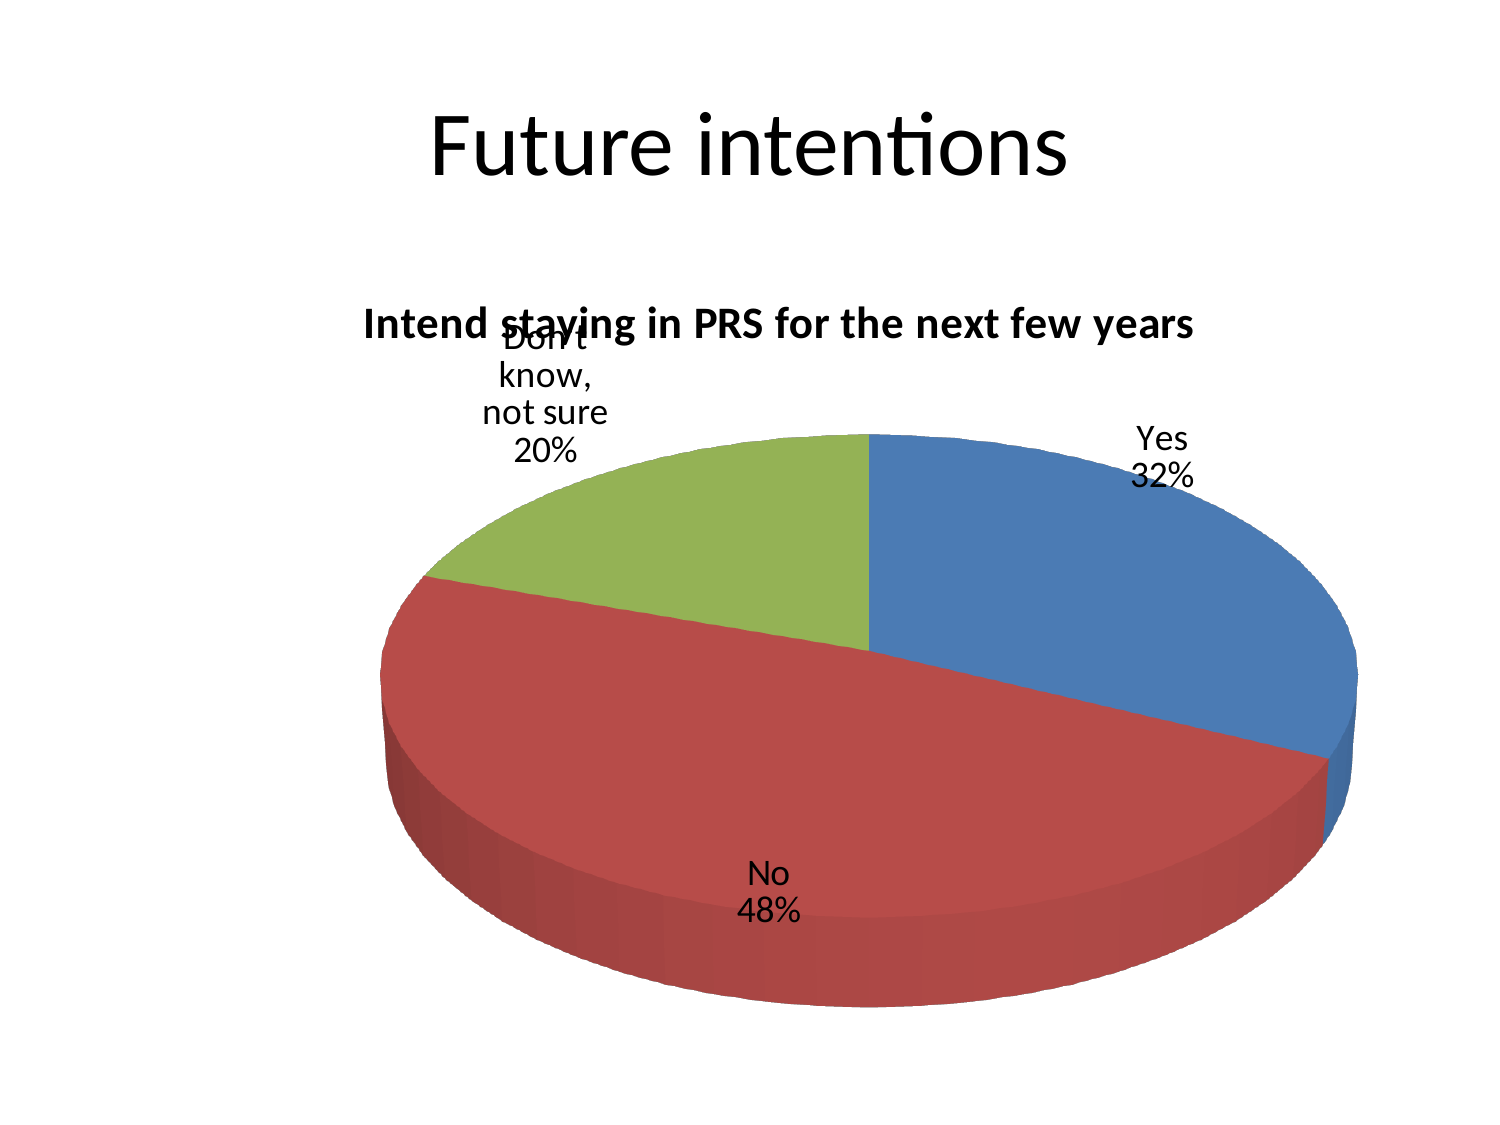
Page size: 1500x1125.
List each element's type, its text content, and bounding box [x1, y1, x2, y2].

title Future intentions [75, 45, 1425, 233]
chart [88, 266, 1471, 1024]
